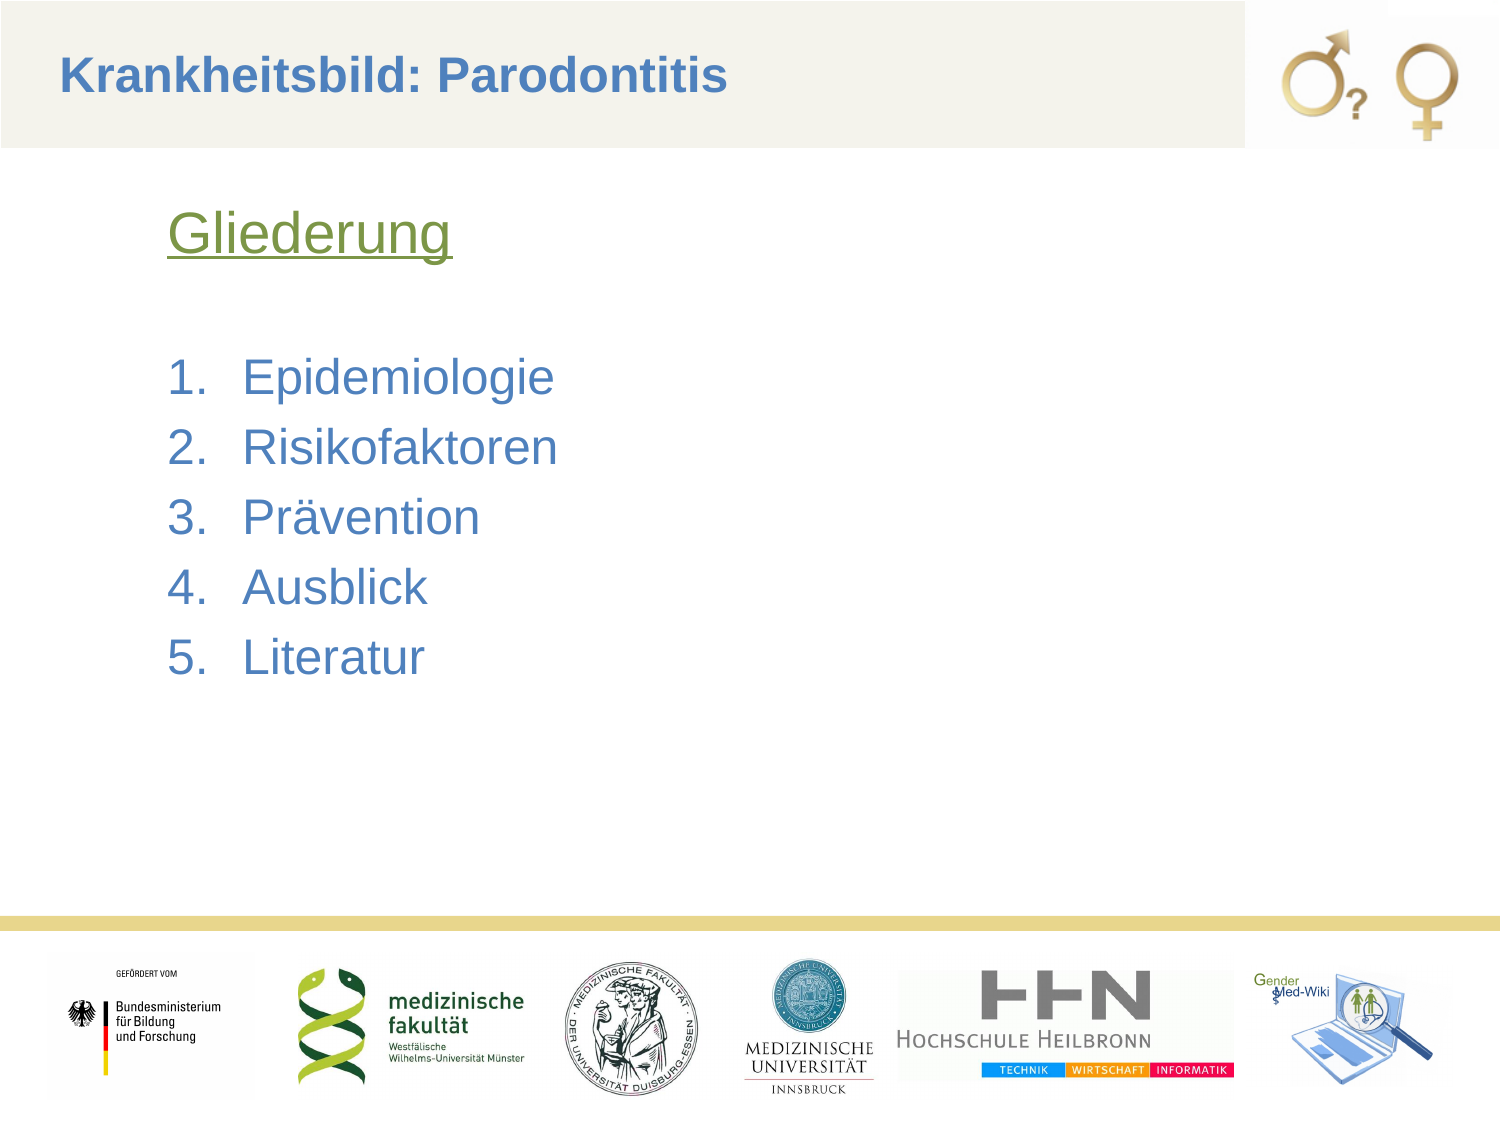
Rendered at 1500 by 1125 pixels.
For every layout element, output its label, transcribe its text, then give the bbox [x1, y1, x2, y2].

picture [298, 952, 1234, 1100]
list Gliederung Epidemiologie Risikofaktoren Prävention Ausblick Literatur [152, 187, 1210, 809]
picture [1246, 965, 1453, 1087]
picture [1245, 0, 1500, 149]
text_box Krankheitsbild: Parodontitis [51, 35, 1118, 110]
picture [47, 952, 255, 1100]
